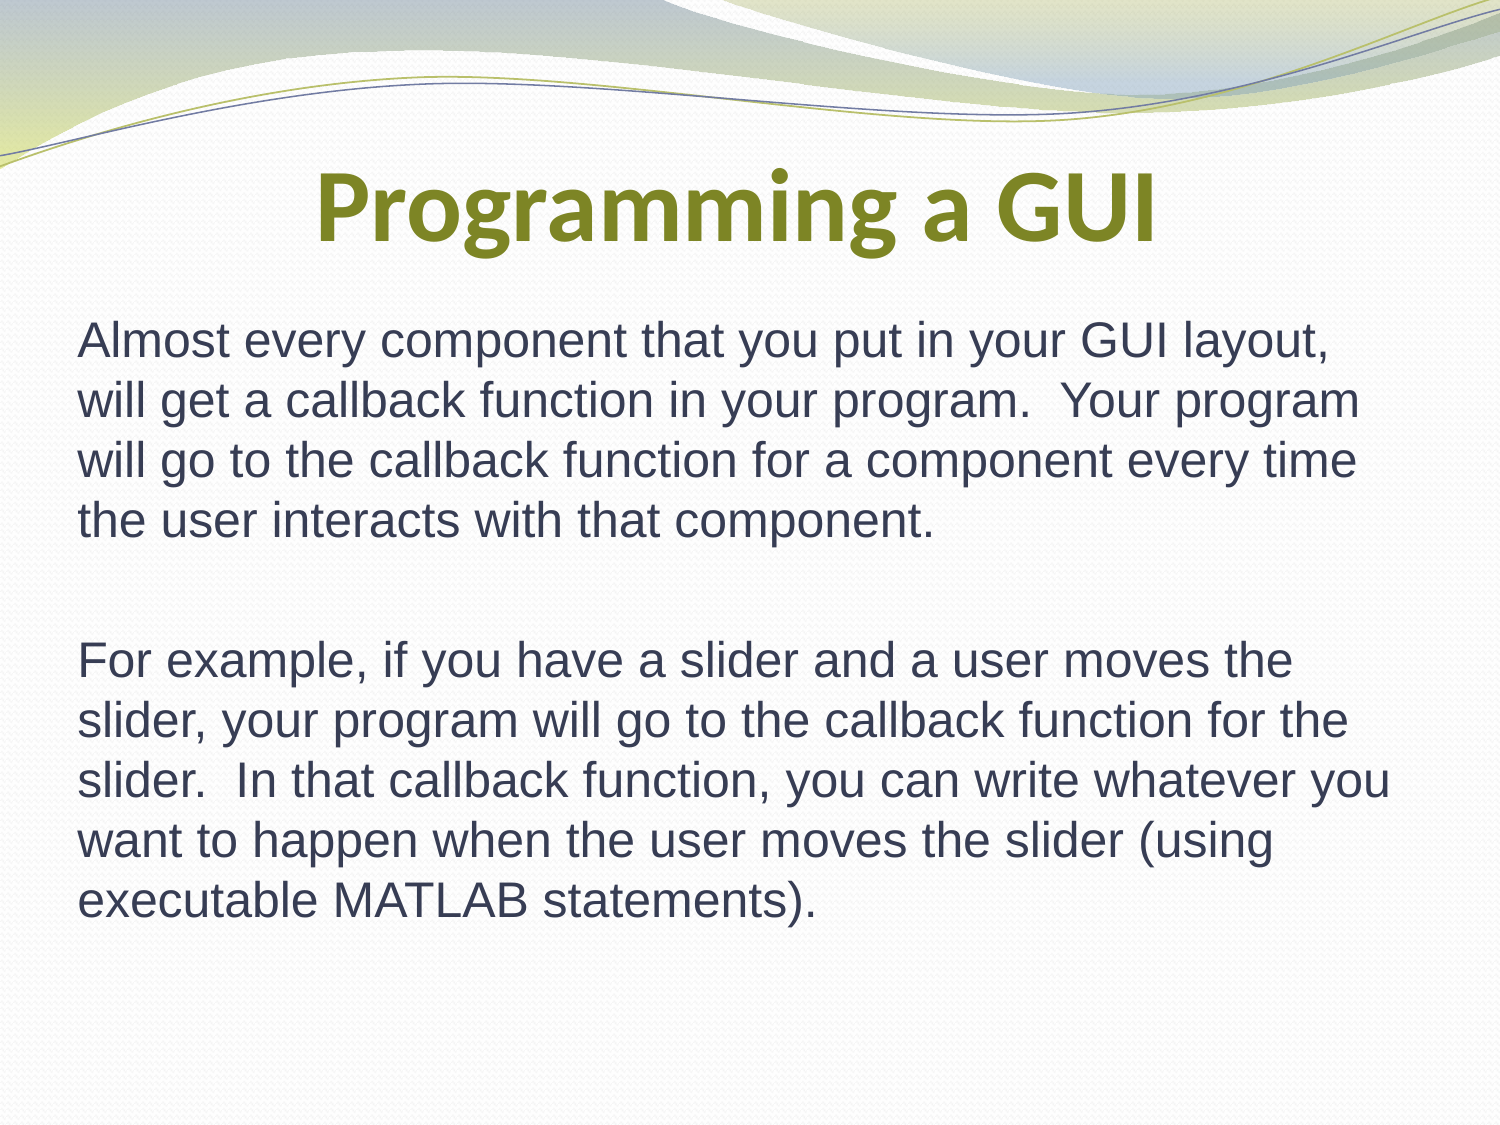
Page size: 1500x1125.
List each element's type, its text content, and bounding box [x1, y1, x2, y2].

list Almost every component that you put in your GUI layout, will get a callback function in your program. Your program will go to the callback function for a component every time the user interacts with that component. For example, if you have a slider and a user moves the slider, your program will go to the callback function for the slider. In that callback function, you can write whatever you want to happen when the user moves the slider (using executable MATLAB statements). [62, 299, 1413, 1038]
title Programming a GUI [62, 75, 1413, 263]
